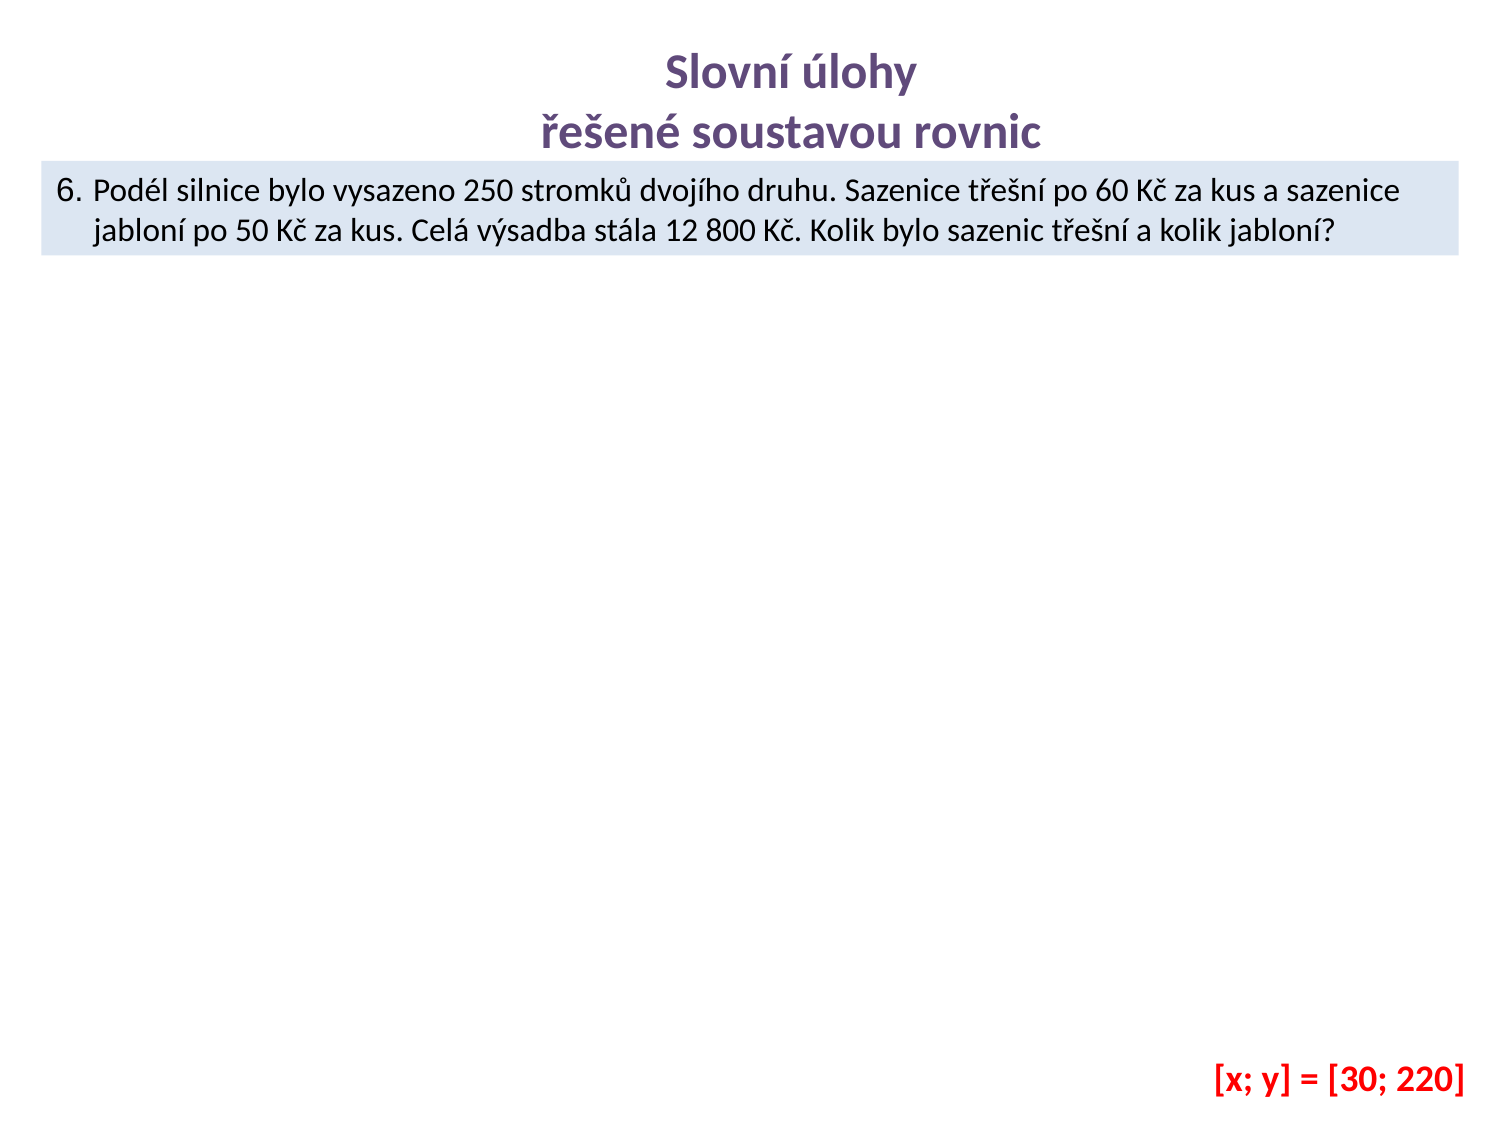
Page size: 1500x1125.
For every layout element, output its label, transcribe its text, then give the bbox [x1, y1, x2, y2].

text_box 6. Podél silnice bylo vysazeno 250 stromků dvojího druhu. Sazenice třešní po 60 Kč za kus a sazenice jabloní po 50 Kč za kus. Celá výsadba stála 12 800 Kč. Kolik bylo sazenic třešní a kolik jabloní? [41, 208, 1459, 256]
text_box Slovní úlohy řešené soustavou rovnic [301, 75, 1282, 207]
text_box [0, 0, 1500, 75]
text_box 6. Podél silnice bylo vysazeno 250 stromků dvojího druhu. Sazenice třešní po 60 Kč za kus a sazenice jabloní po 50 Kč za kus. Celá výsadba stála 12 800 Kč. Kolik bylo sazenic třešní a kolik jabloní? [1282, 160, 1459, 207]
text_box [x; y] = [30; 220] [1198, 1046, 1483, 1107]
text_box 6. Podél silnice bylo vysazeno 250 stromků dvojího druhu. Sazenice třešní po 60 Kč za kus a sazenice jabloní po 50 Kč za kus. Celá výsadba stála 12 800 Kč. Kolik bylo sazenic třešní a kolik jabloní? [41, 160, 301, 207]
